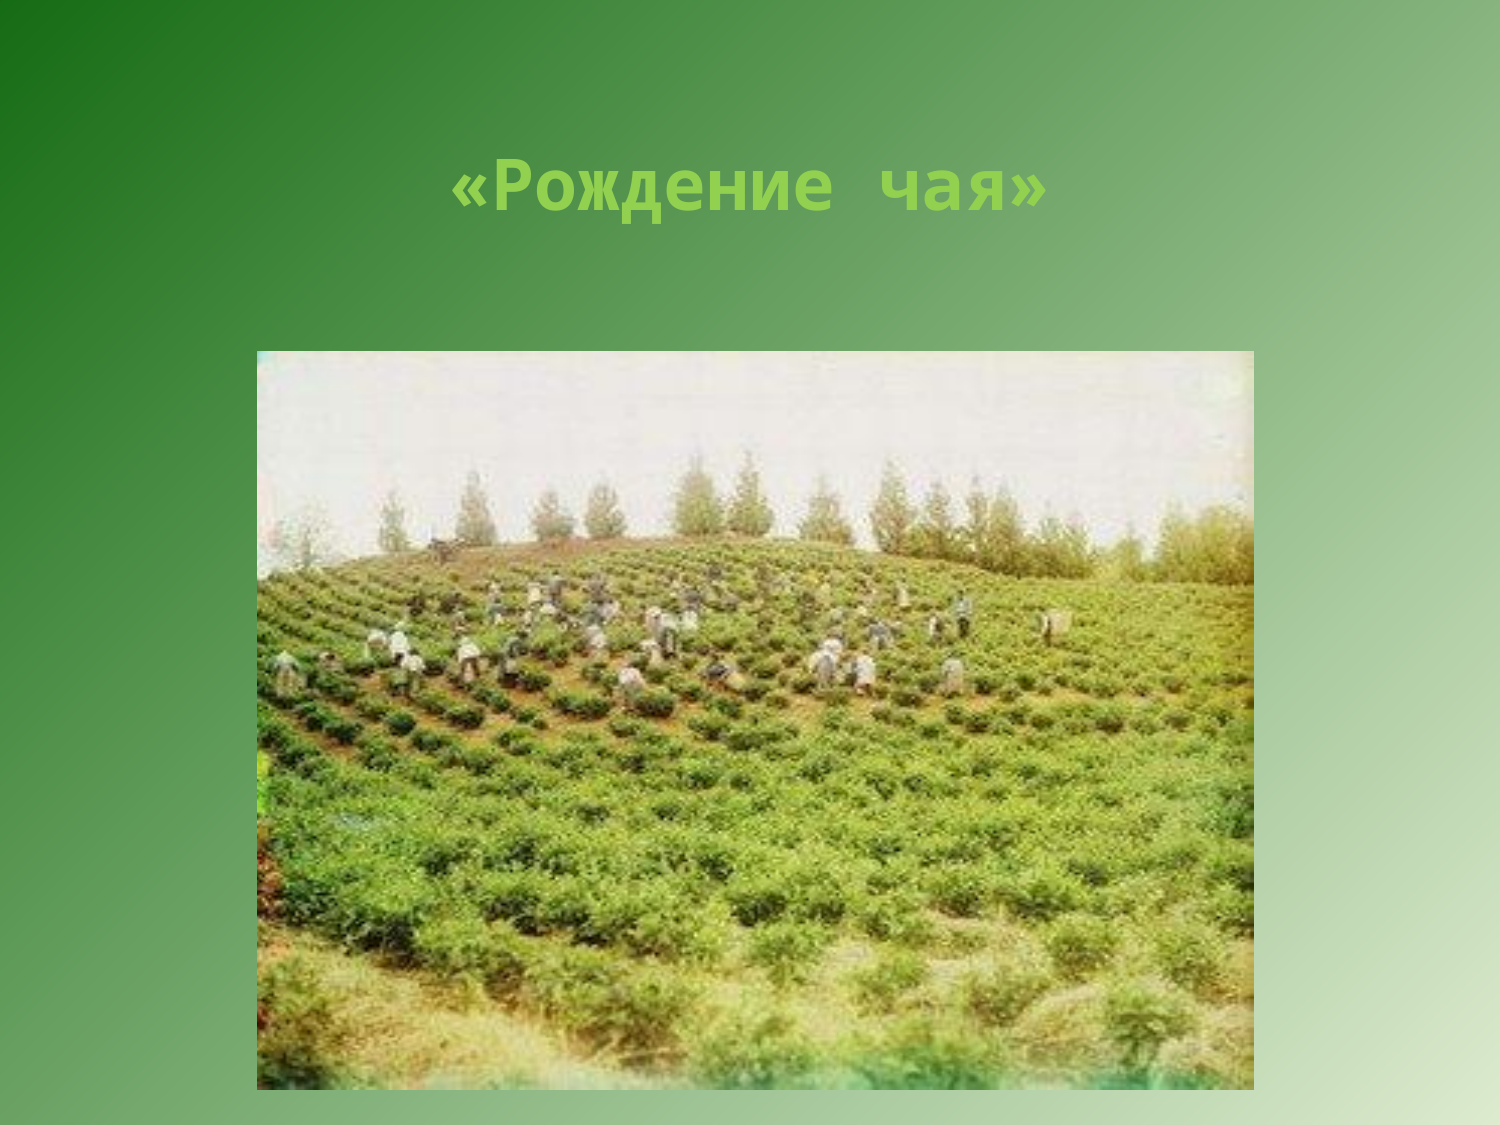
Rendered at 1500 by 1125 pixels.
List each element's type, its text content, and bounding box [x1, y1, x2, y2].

title «Рождение чая» [75, 45, 1425, 233]
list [257, 351, 1255, 1091]
